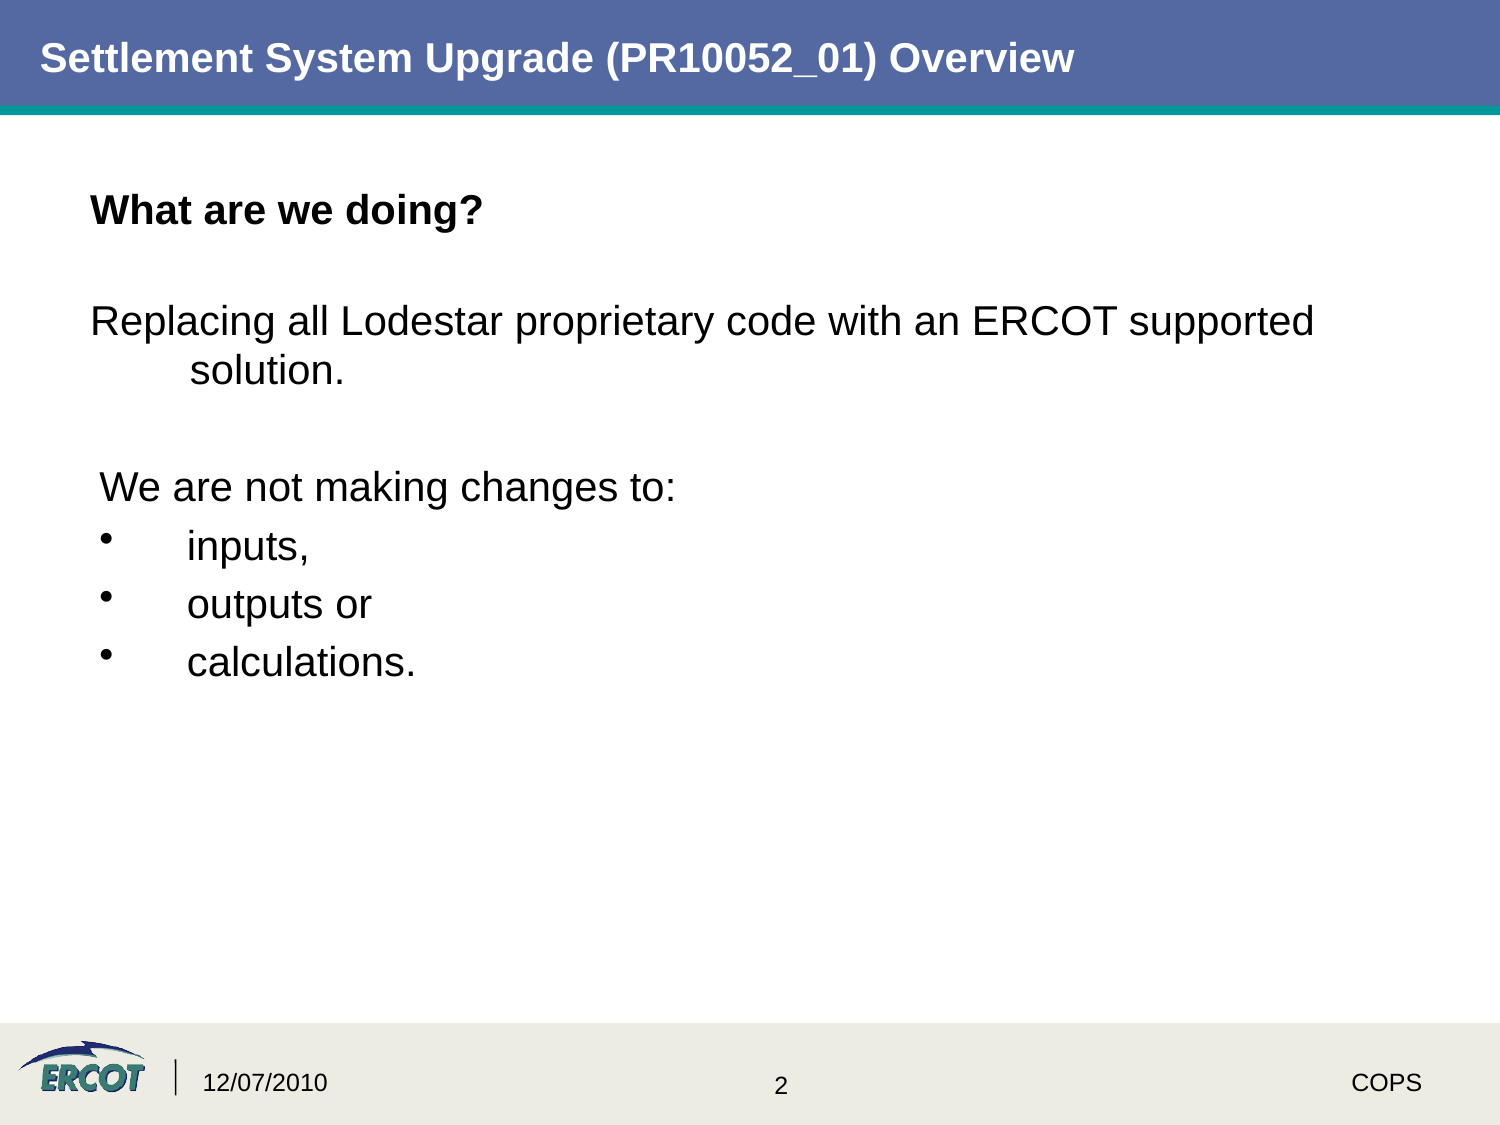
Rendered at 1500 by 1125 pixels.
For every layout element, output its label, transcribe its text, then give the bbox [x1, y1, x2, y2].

picture [10, 1031, 151, 1111]
title Settlement System Upgrade (PR10052_01) Overview [24, 0, 1451, 113]
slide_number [187, 1059, 538, 1125]
footer COPS [1024, 1059, 1438, 1125]
list What are we doing? Replacing all Lodestar proprietary code with an ERCOT supported solution. We are not making changes to: inputs, outputs or calculations. [74, 174, 1426, 951]
